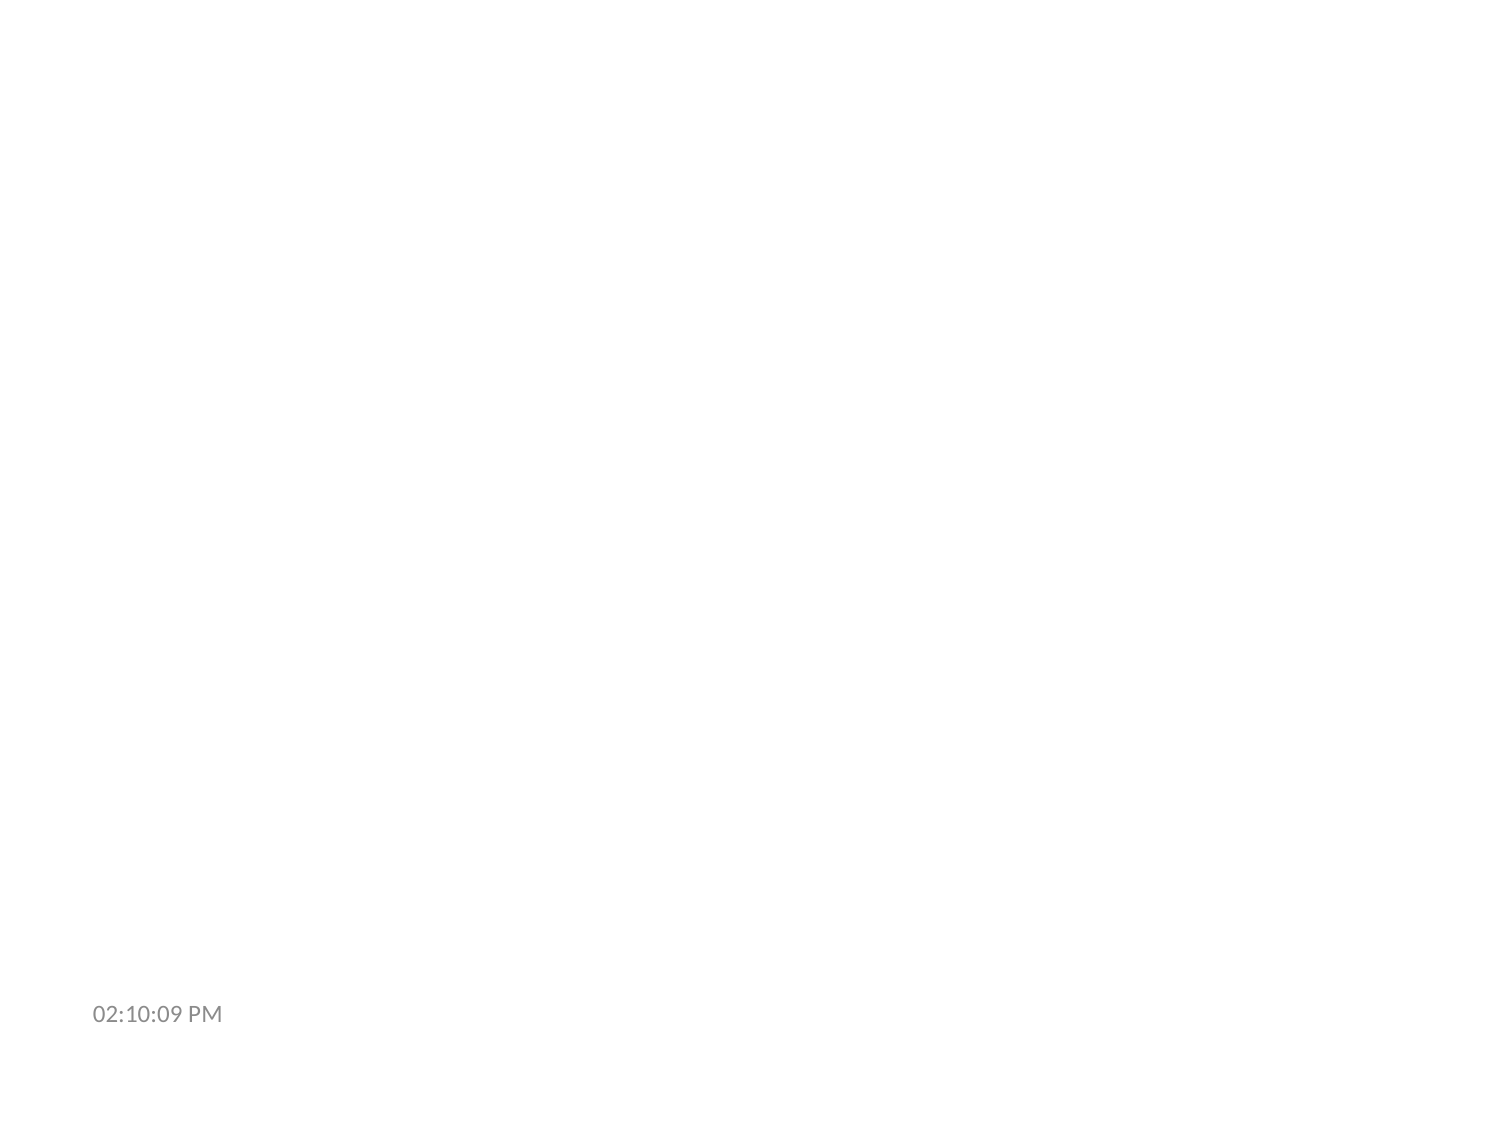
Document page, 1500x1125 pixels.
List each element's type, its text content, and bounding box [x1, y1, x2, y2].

text_box 3:35:09 PM [77, 982, 428, 1043]
